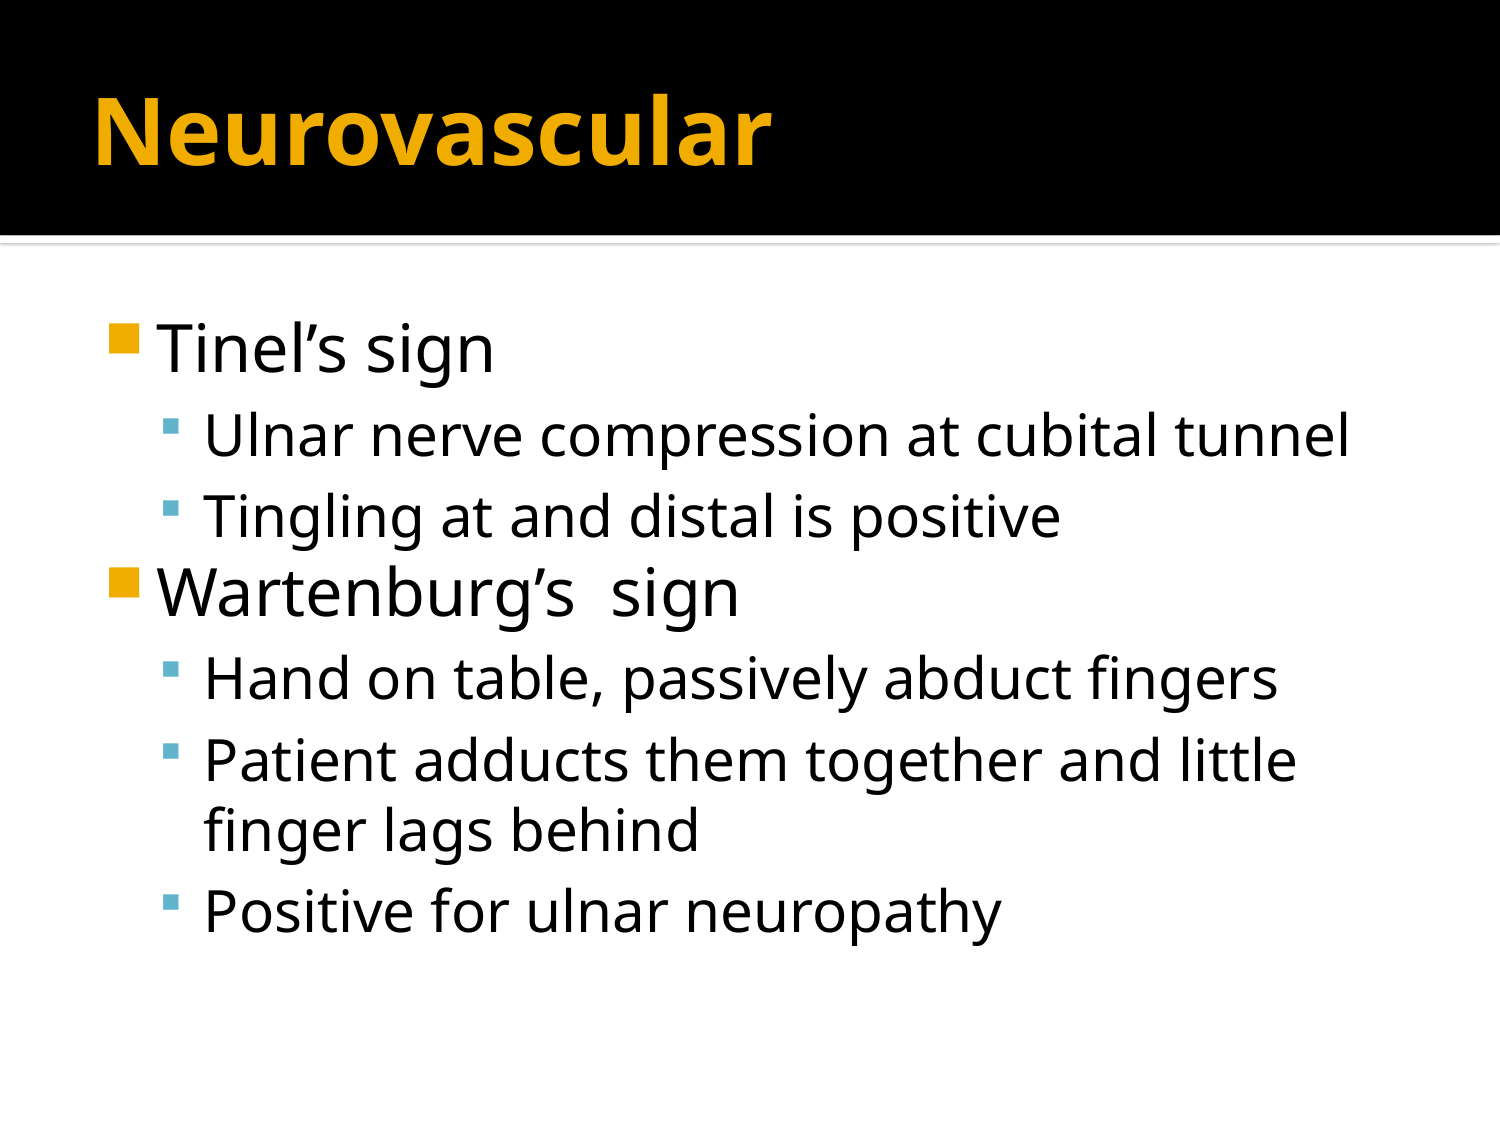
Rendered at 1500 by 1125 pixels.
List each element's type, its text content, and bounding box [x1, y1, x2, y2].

title Neurovascular [75, 25, 1425, 231]
list Tinel’s sign Ulnar nerve compression at cubital tunnel Tingling at and distal is positive Wartenburg’s sign Hand on table, passively abduct fingers Patient adducts them together and little finger lags behind Positive for ulnar neuropathy [75, 291, 1425, 1050]
